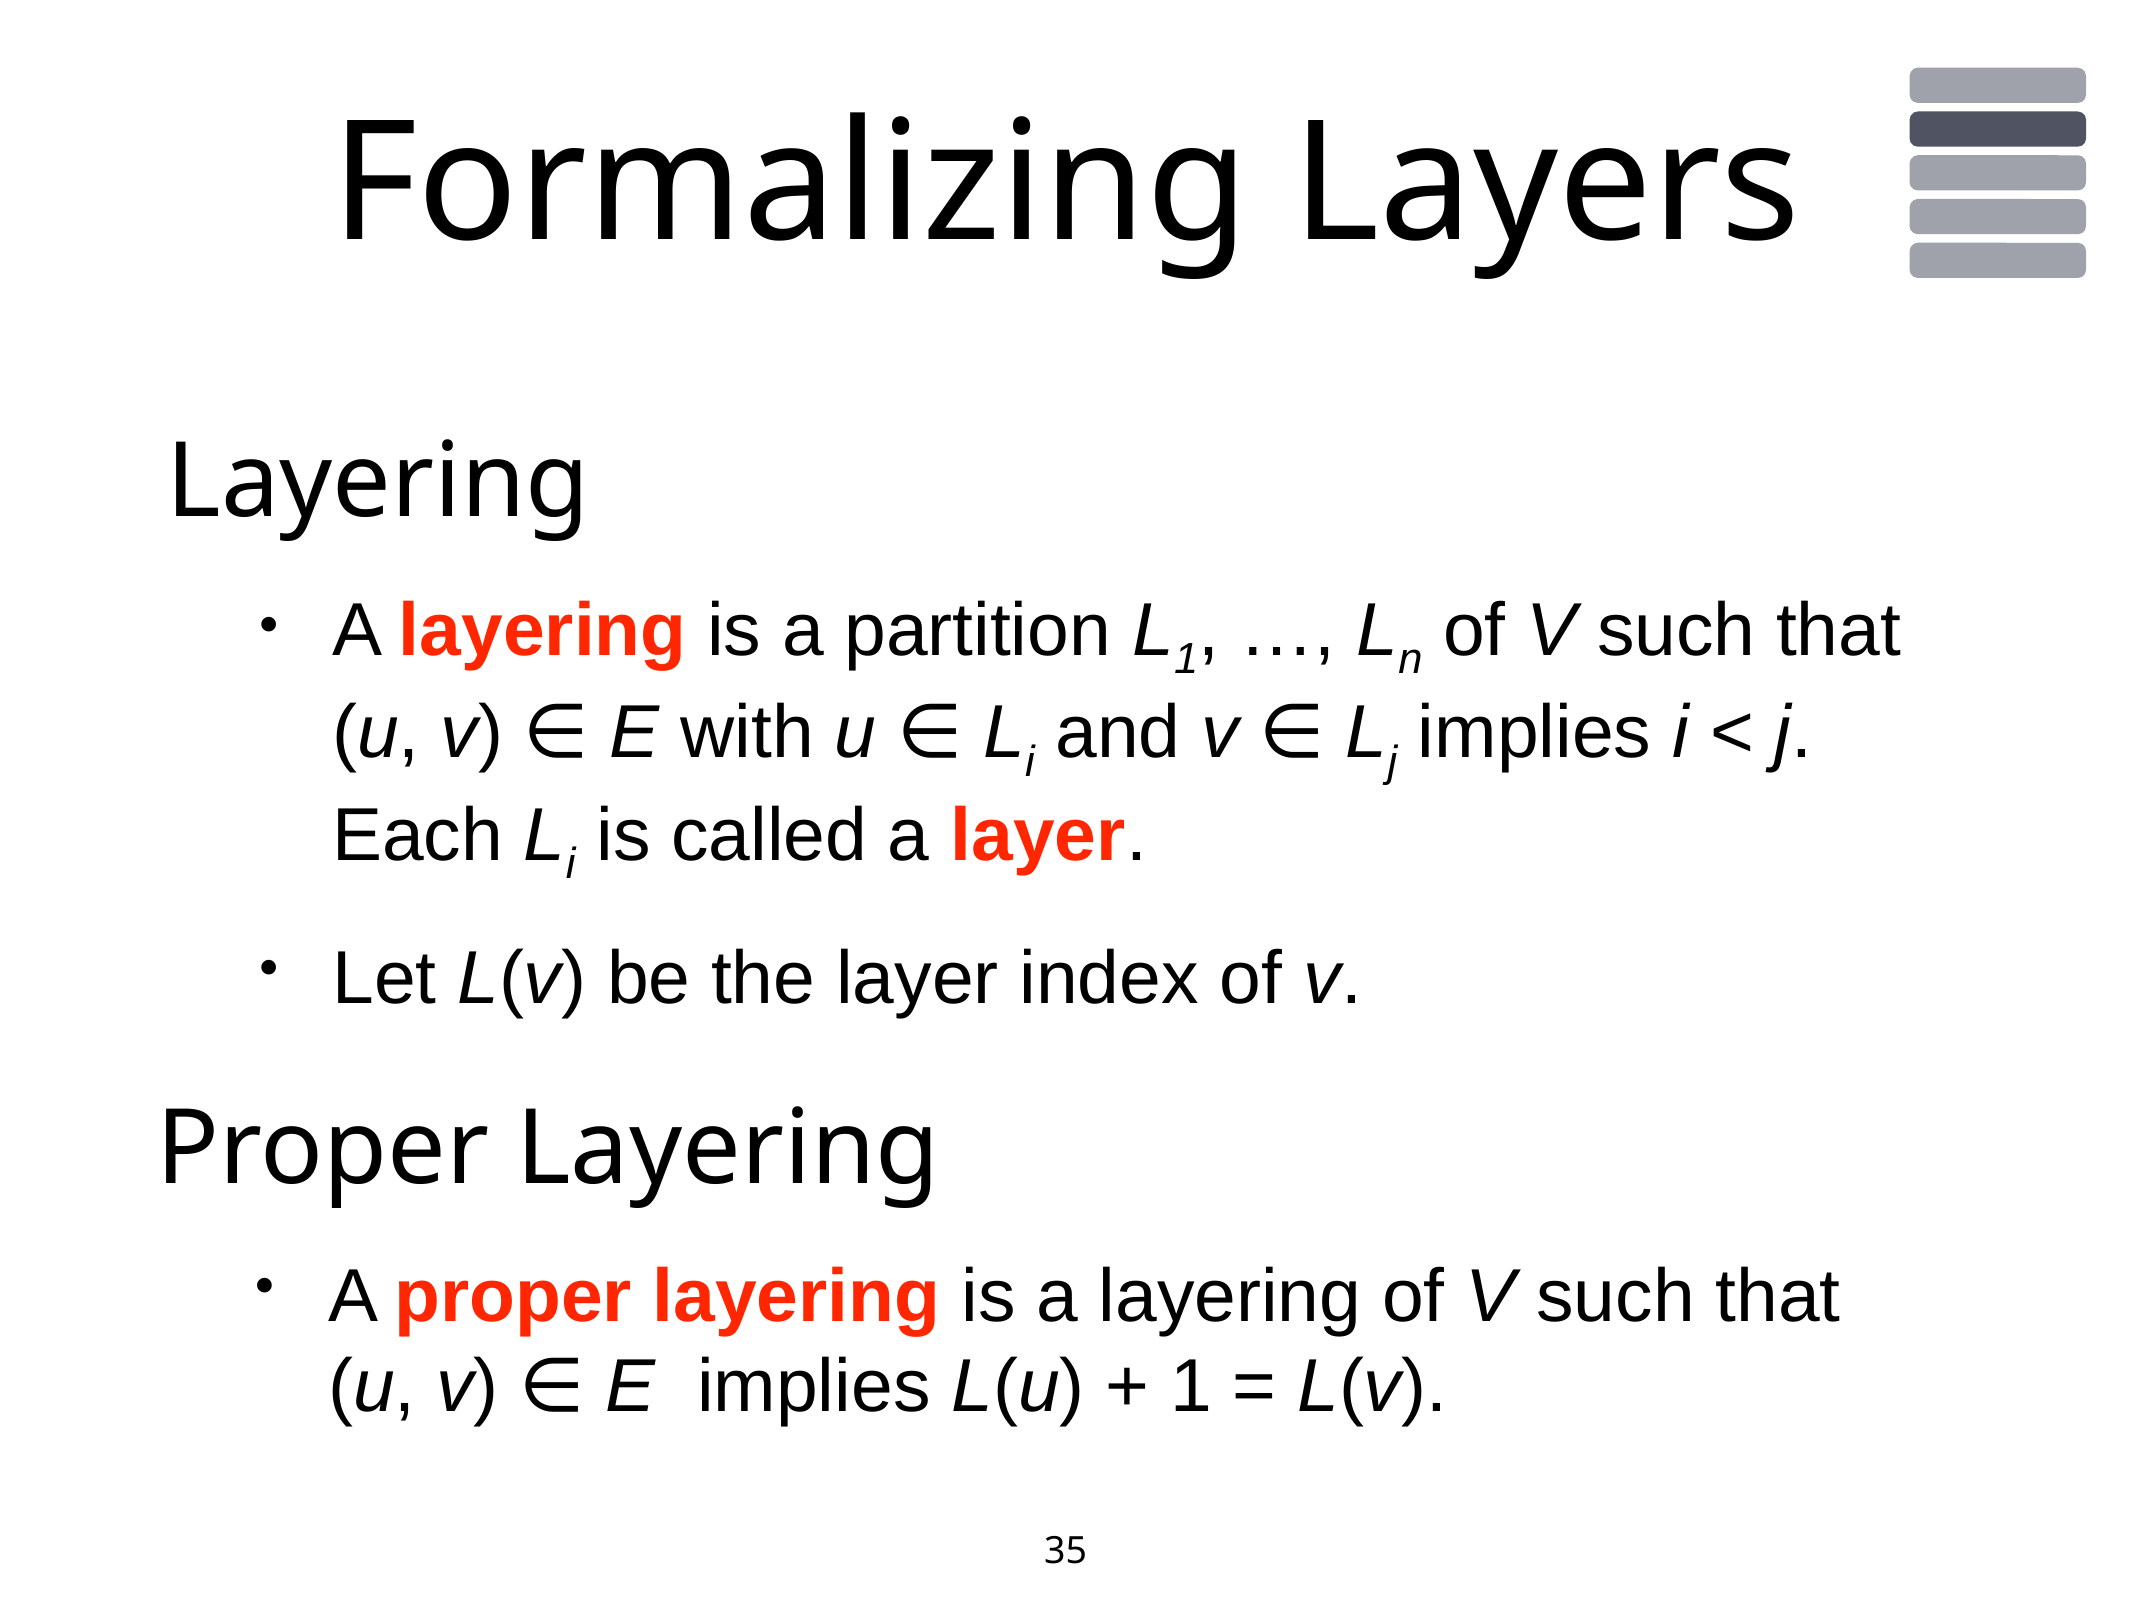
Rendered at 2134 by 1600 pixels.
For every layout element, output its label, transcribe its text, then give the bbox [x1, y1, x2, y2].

text_box Layering [158, 404, 599, 546]
title Formalizing Layers [155, 0, 1978, 351]
text_box A layering is a partition L1, …, Ln of V such that (u, v) ∈ E with u ∈ Li and v ∈ Lj implies i < j. Each Li is called a layer. Let L(v) be the layer index of v. [251, 571, 1911, 1028]
text_box Proper Layering [148, 1070, 949, 1213]
slide_number 35 [1034, 1517, 1097, 1581]
text_box A proper layering is a layering of V such that (u, v) ∈ E implies L(u) + 1 = L(v). [246, 1238, 1850, 1436]
